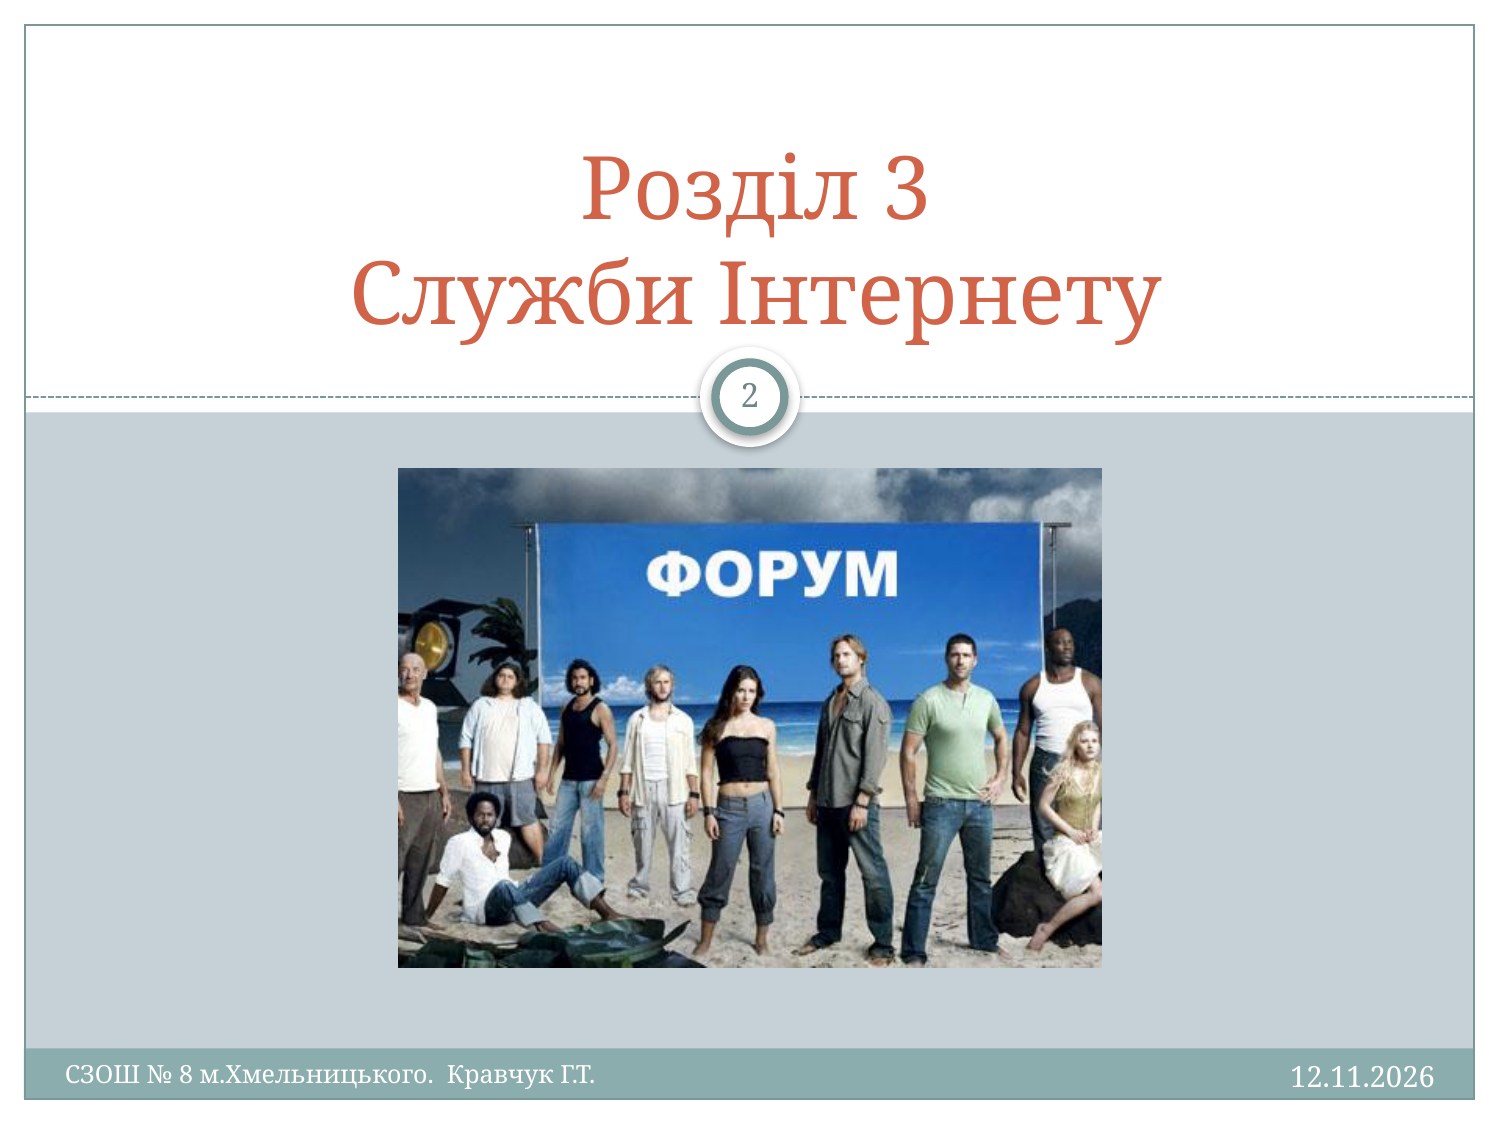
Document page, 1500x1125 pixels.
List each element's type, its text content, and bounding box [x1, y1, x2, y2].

slide_number 2 [712, 360, 788, 434]
picture [398, 468, 1102, 968]
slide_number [950, 1050, 1450, 1111]
footer СЗОШ № 8 м.Хмельницького. Кравчук Г.Т. [50, 1051, 704, 1112]
title Розділ 3 Служби Інтернету [46, 62, 1465, 350]
